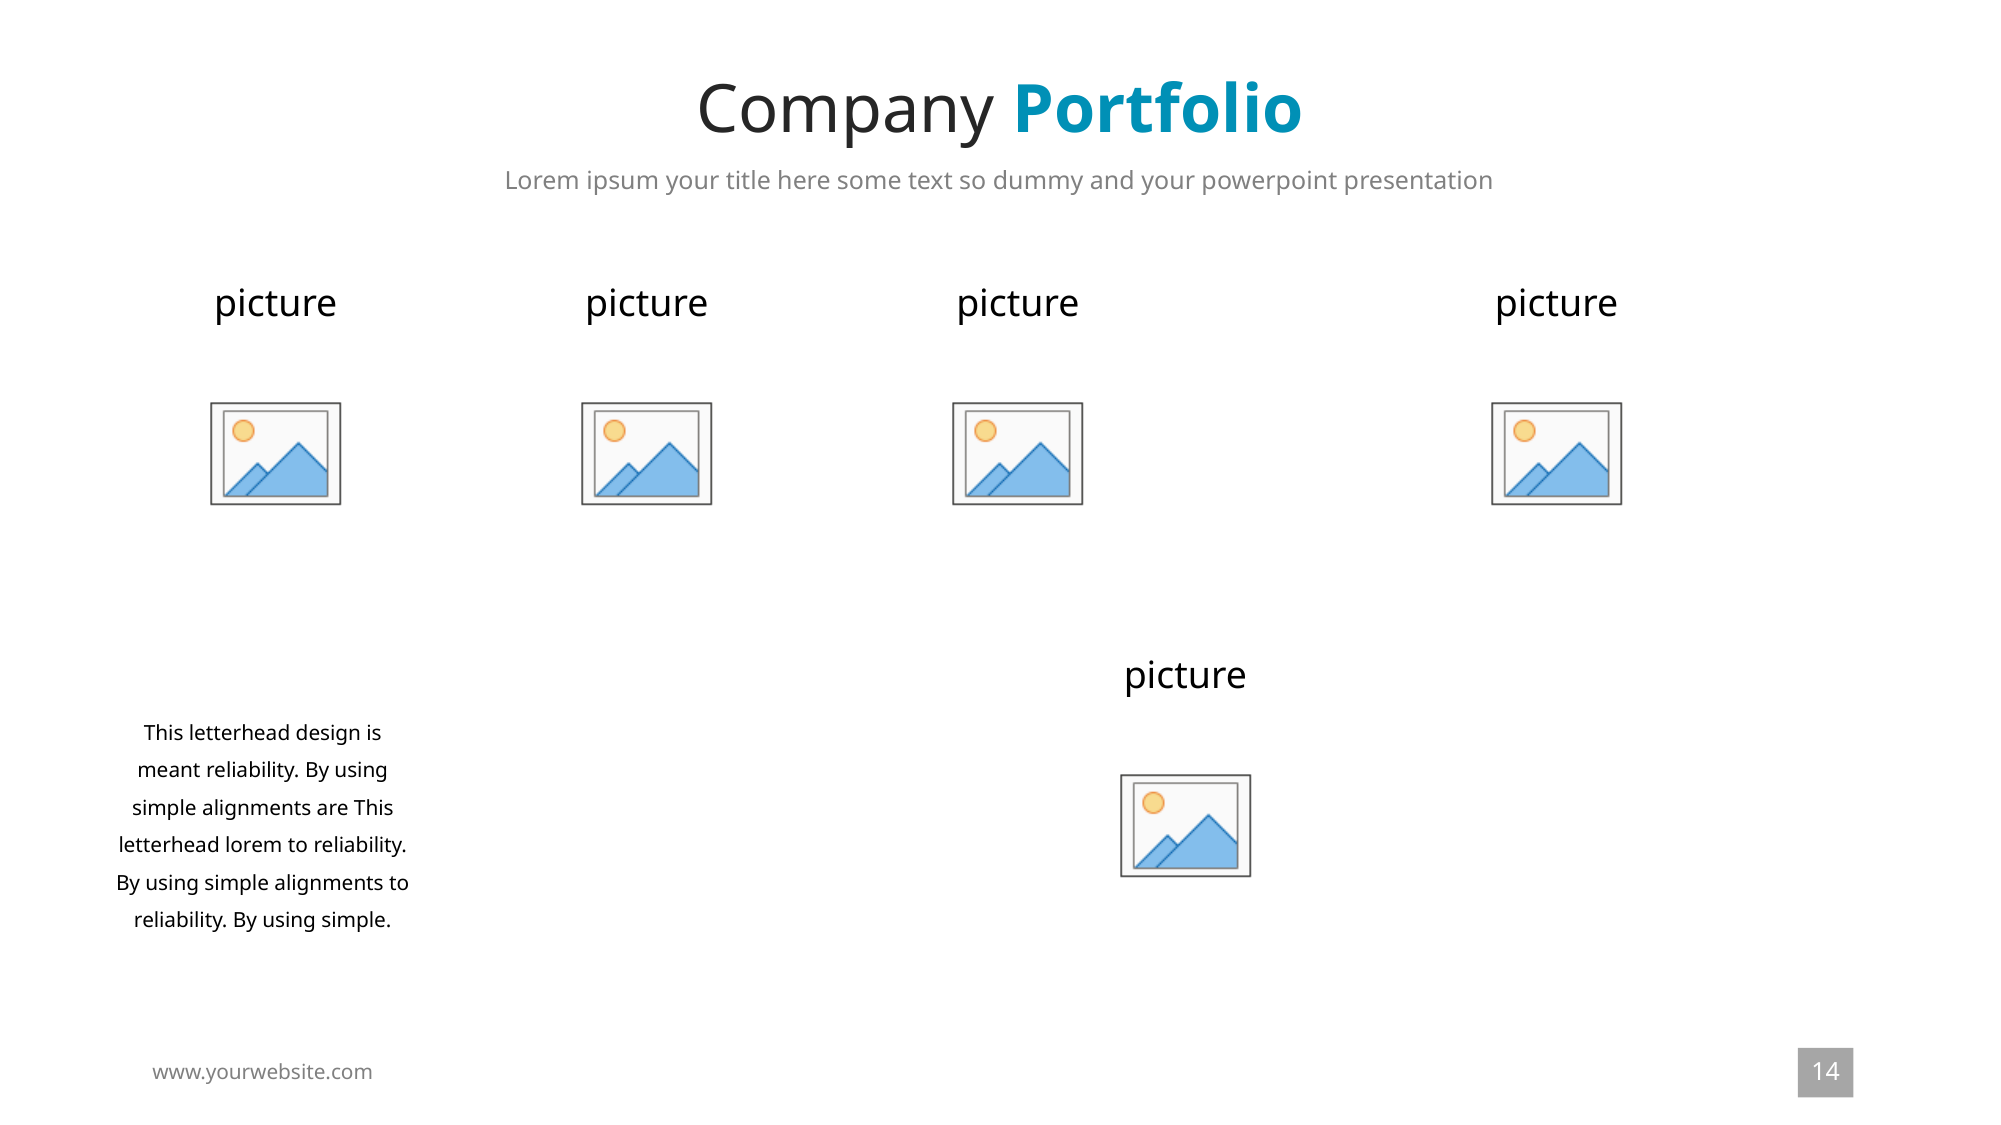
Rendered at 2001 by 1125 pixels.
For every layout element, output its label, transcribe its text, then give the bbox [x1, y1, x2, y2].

list Lorem ipsum your title here some text so dummy and your powerpoint presentation [137, 160, 1863, 207]
footer www.yourwebsite.com [137, 1042, 415, 1103]
slide_number 14 [1788, 1042, 1863, 1103]
picture [464, 643, 1907, 1008]
picture [464, 271, 830, 637]
title Company Portfolio [137, 55, 1863, 160]
picture [835, 271, 1201, 637]
picture [1207, 271, 1907, 637]
picture [93, 271, 459, 637]
text_box This letterhead design is meant reliability. By using simple alignments are This letterhead lorem to reliability. By using simple alignments to reliability. By using simple. [111, 695, 415, 943]
